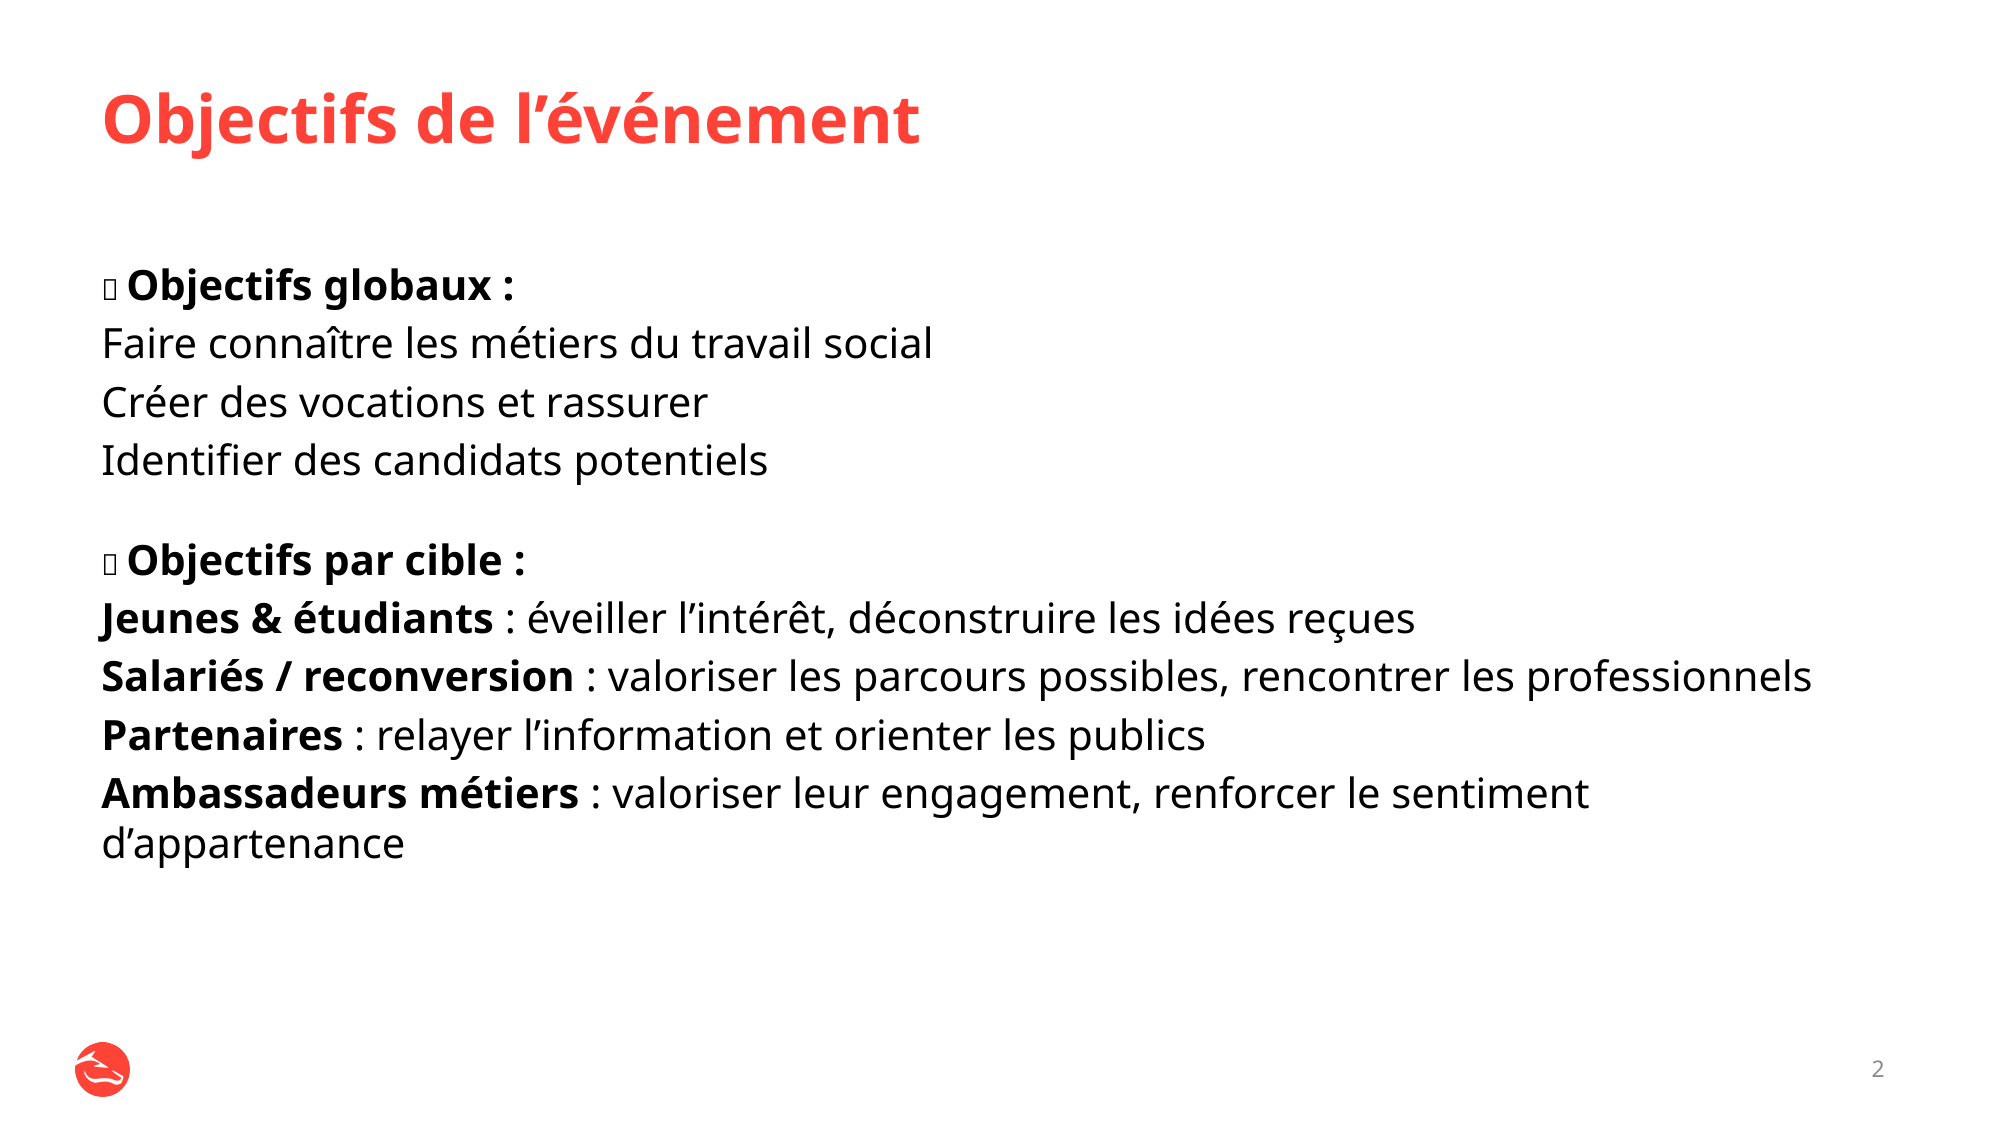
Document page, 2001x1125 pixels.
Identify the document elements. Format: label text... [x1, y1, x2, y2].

slide_number 2 [1690, 1046, 1900, 1094]
picture [75, 1042, 130, 1097]
list Objectifs de l’événement 🎯 Objectifs globaux : Faire connaître les métiers du travail social Créer des vocations et rassurer Identifier des candidats potentiels 👥 Objectifs par cible : Jeunes & étudiants : éveiller l’intérêt, déconstruire les idées reçues Salariés / reconversion : valoriser les parcours possibles, rencontrer les professionnels Partenaires : relayer l’information et orienter les publics Ambassadeurs métiers : valoriser leur engagement, renforcer le sentiment d’appartenance [86, 69, 1865, 894]
